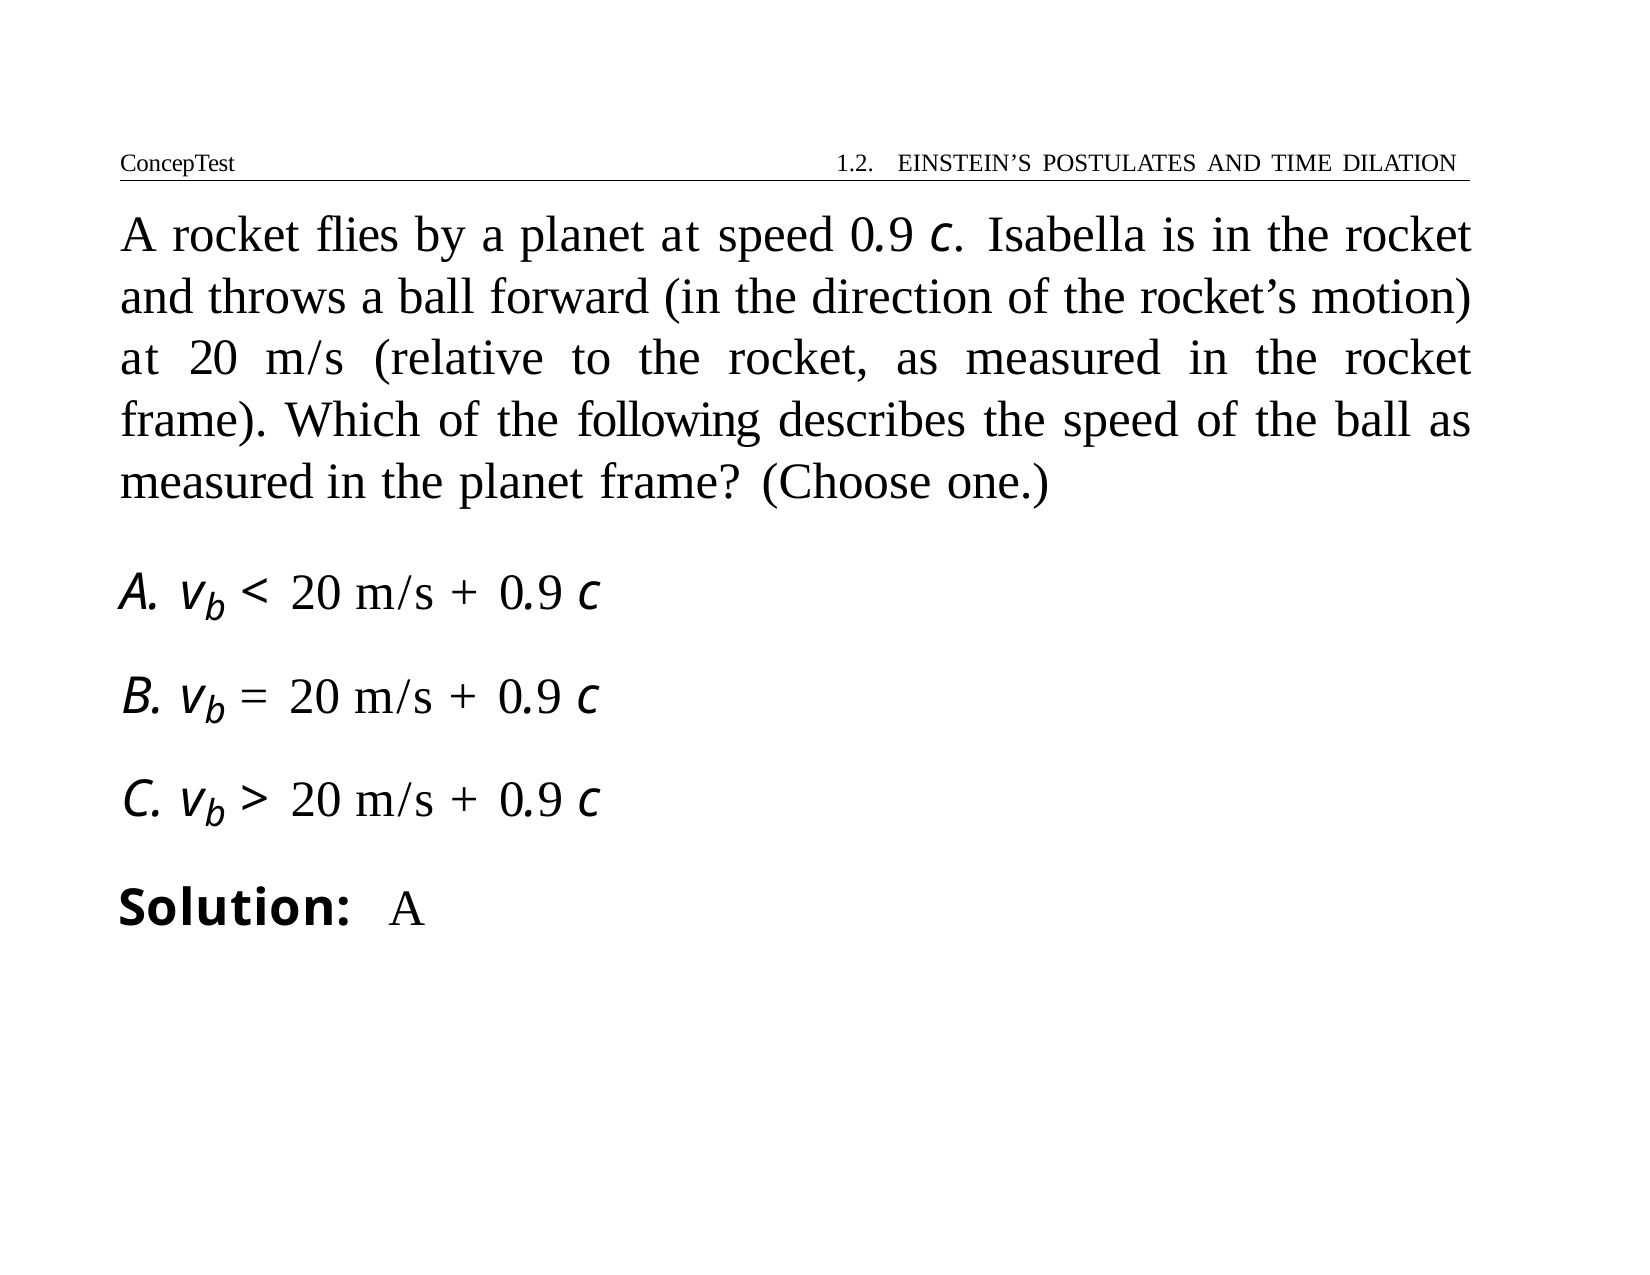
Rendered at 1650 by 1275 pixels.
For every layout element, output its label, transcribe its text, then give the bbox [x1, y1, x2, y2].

text_box ConcepTest 1.2. EINSTEIN’S POSTULATES AND TIME DILATION [117, 144, 1473, 176]
list A rocket flies by a planet at speed 0.9 c. Isabella is in the rocket and throws a ball forward (in the direction of the rocket’s motion) at 20 m/s (relative to the rocket, as measured in the rocket frame). Which of the following describes the speed of the ball as measured in the planet frame? (Choose one.) [117, 198, 1473, 925]
text_box vb < 20 m/s + 0.9 c vb = 20 m/s + 0.9 c vb > 20 m/s + 0.9 c Solution: A [111, 521, 605, 936]
